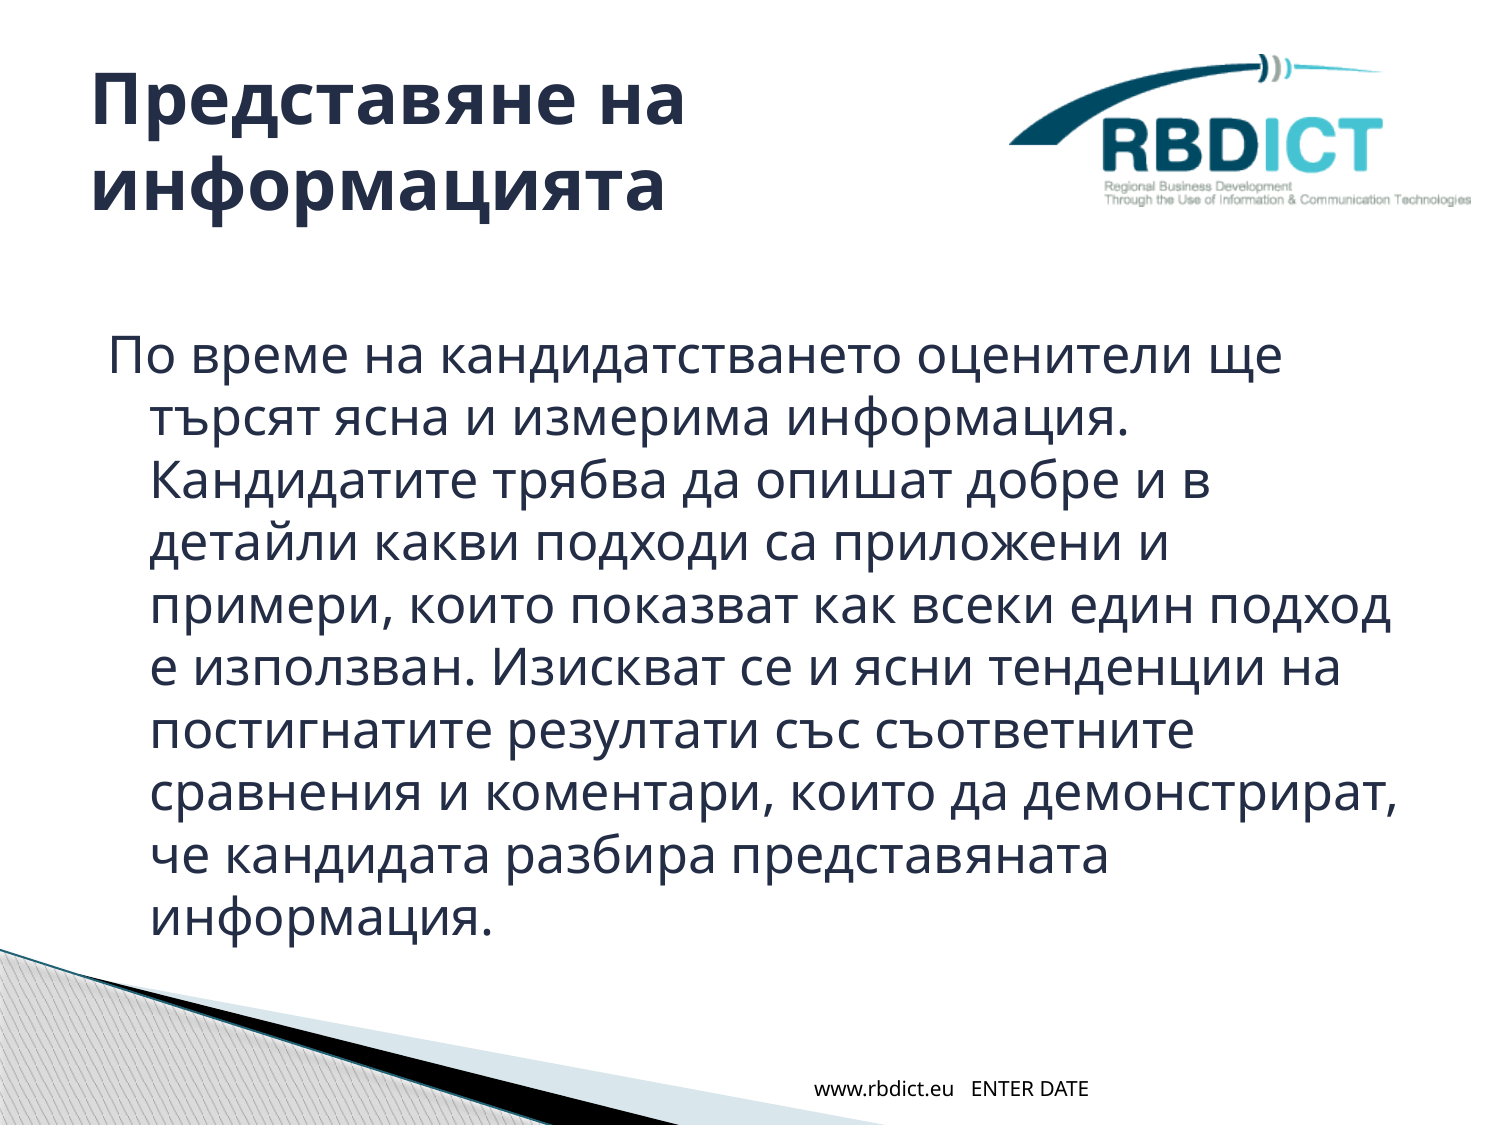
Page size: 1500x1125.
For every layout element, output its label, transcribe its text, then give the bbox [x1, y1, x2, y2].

title Представяне на информацията [75, 45, 1425, 233]
list По време на кандидатстването оценители ще търсят ясна и измерима информация. Кандидатите трябва да опишат добре и в детайли какви подходи са приложени и примери, които показват как всеки един подход е използван. Изискват се и ясни тенденции на постигнатите резултати със съответните сравнения и коментари, които да демонстрират, че кандидата разбира представяната информация. [74, 242, 1426, 986]
footer www.rbdict.eu ENTER DATE [718, 1051, 1105, 1112]
picture [1425, 54, 1471, 207]
